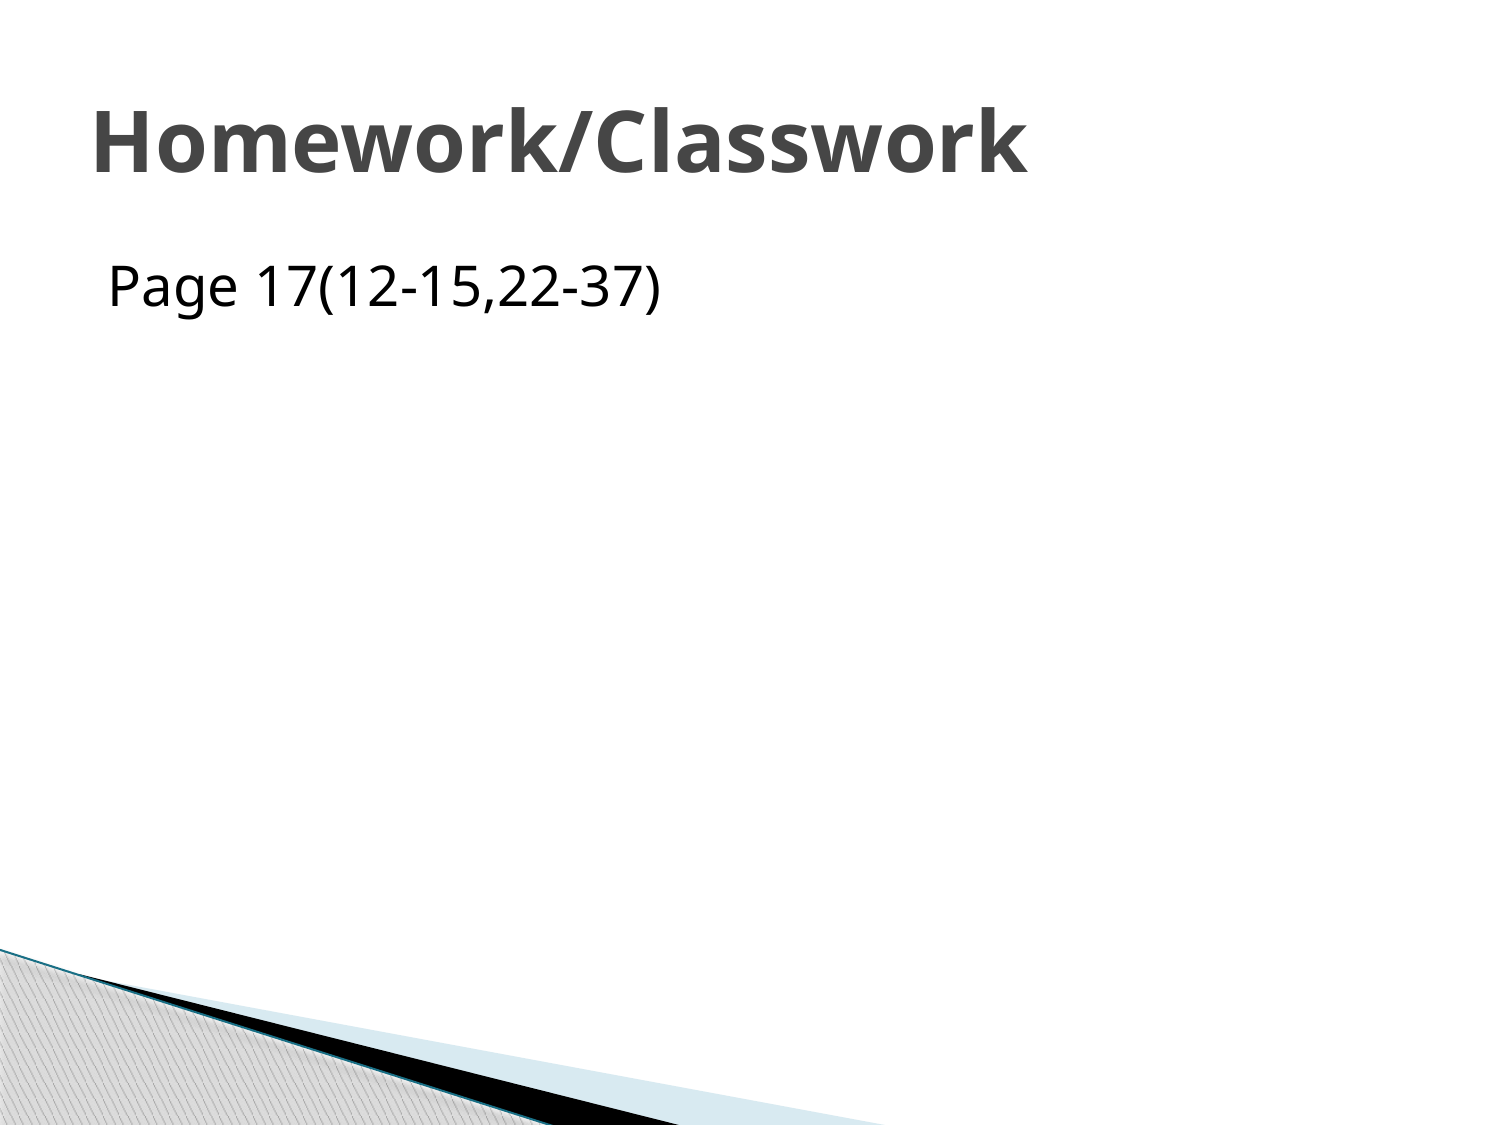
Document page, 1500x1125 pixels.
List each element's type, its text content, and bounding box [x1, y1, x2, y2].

list Page 17(12-15,22-37) [75, 243, 1425, 986]
title Homework/Classwork [75, 45, 1425, 233]
